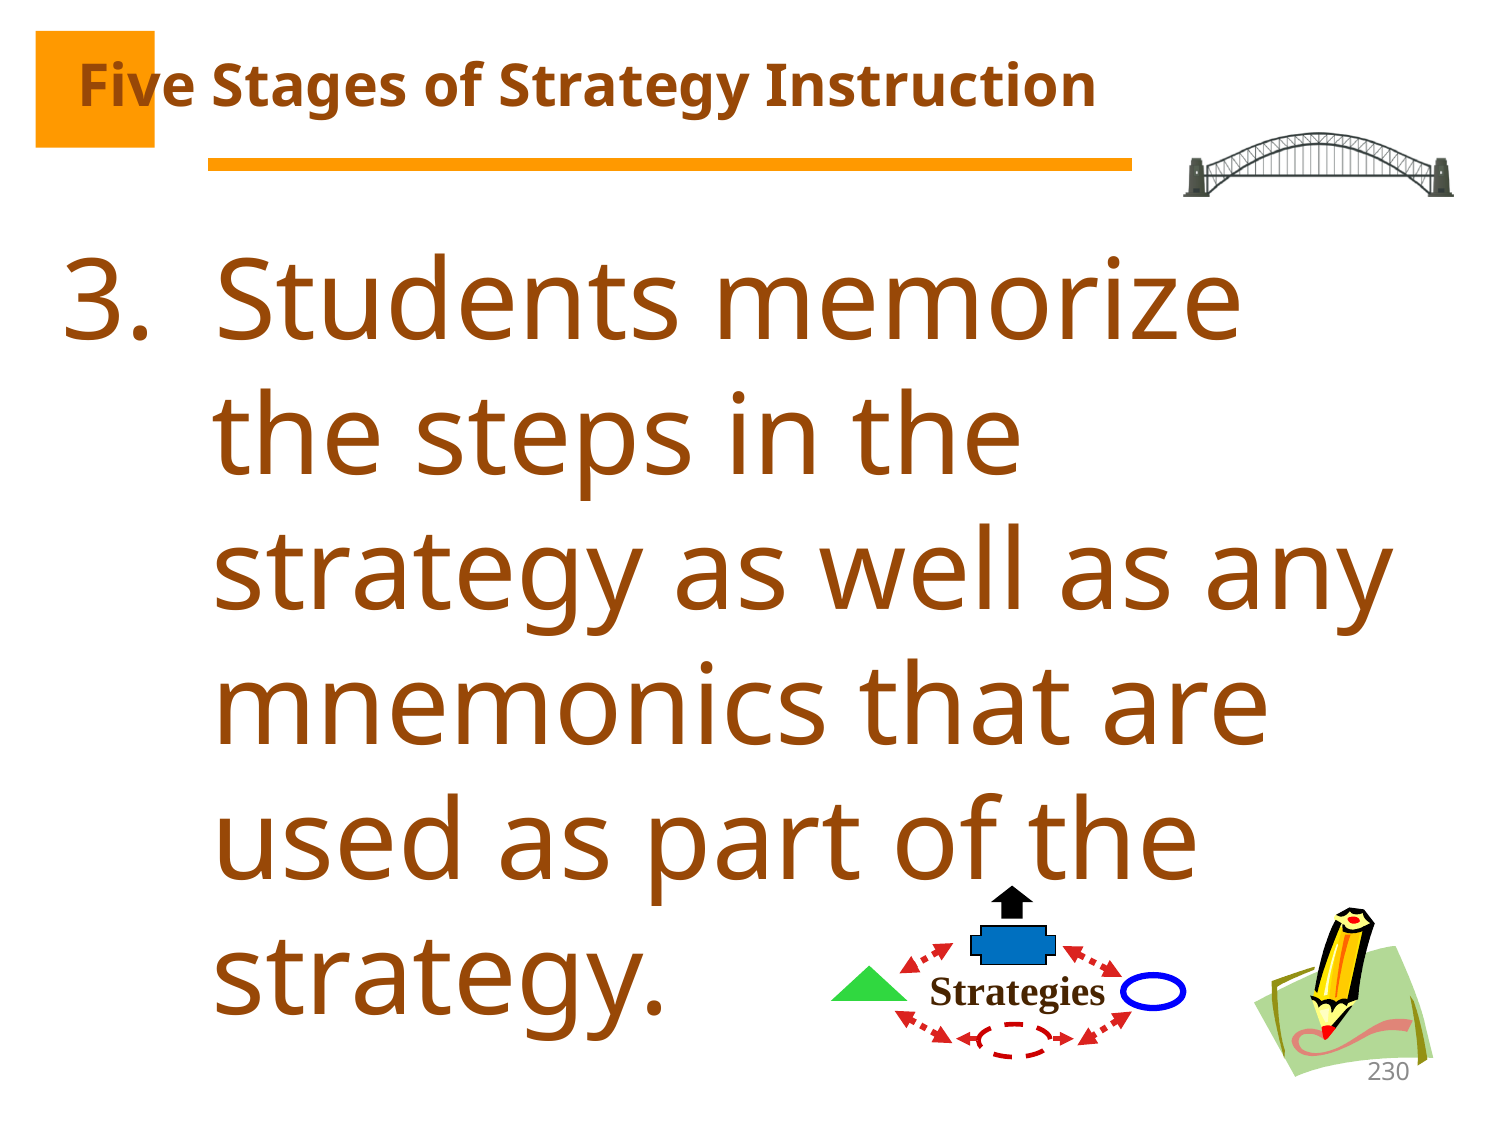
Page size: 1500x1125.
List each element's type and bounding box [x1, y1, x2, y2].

picture [1253, 904, 1437, 1080]
text_box [34, 29, 157, 150]
picture [1183, 131, 1454, 197]
title [62, 18, 1365, 147]
slide_number [1074, 1042, 1425, 1103]
text_box [830, 885, 1184, 1058]
list [46, 219, 1417, 1053]
